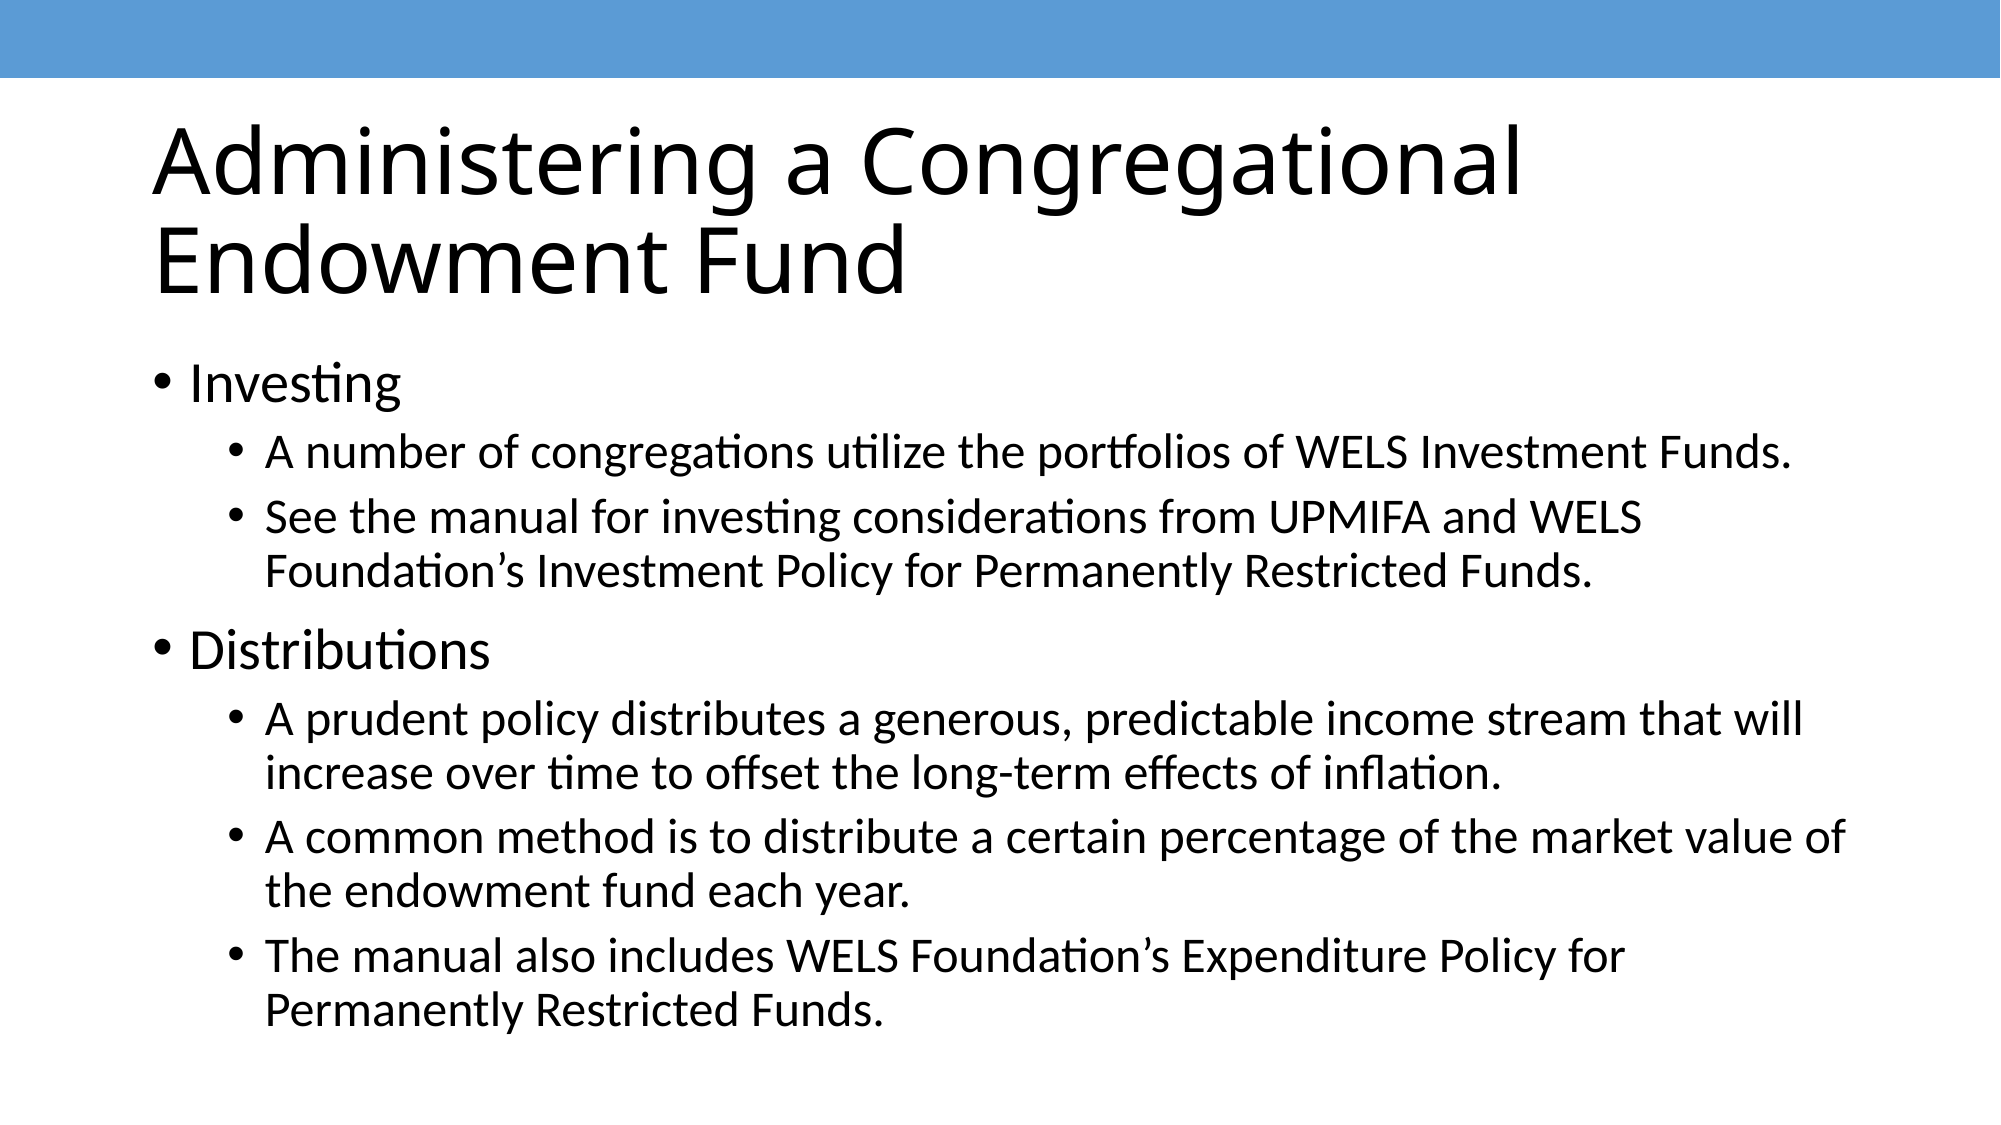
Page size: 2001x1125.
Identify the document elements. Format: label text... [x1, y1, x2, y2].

title Administering a Congregational Endowment Fund [137, 105, 1863, 323]
list Investing A number of congregations utilize the portfolios of WELS Investment Funds. See the manual for investing considerations from UPMIFA and WELS Foundation’s Investment Policy for Permanently Restricted Funds. Distributions A prudent policy distributes a generous, predictable income stream that will increase over time to offset the long-term effects of inflation. A common method is to distribute a certain percentage of the market value of the endowment fund each year. The manual also includes WELS Foundation’s Expenditure Policy for Permanently Restricted Funds. [137, 344, 1863, 1054]
